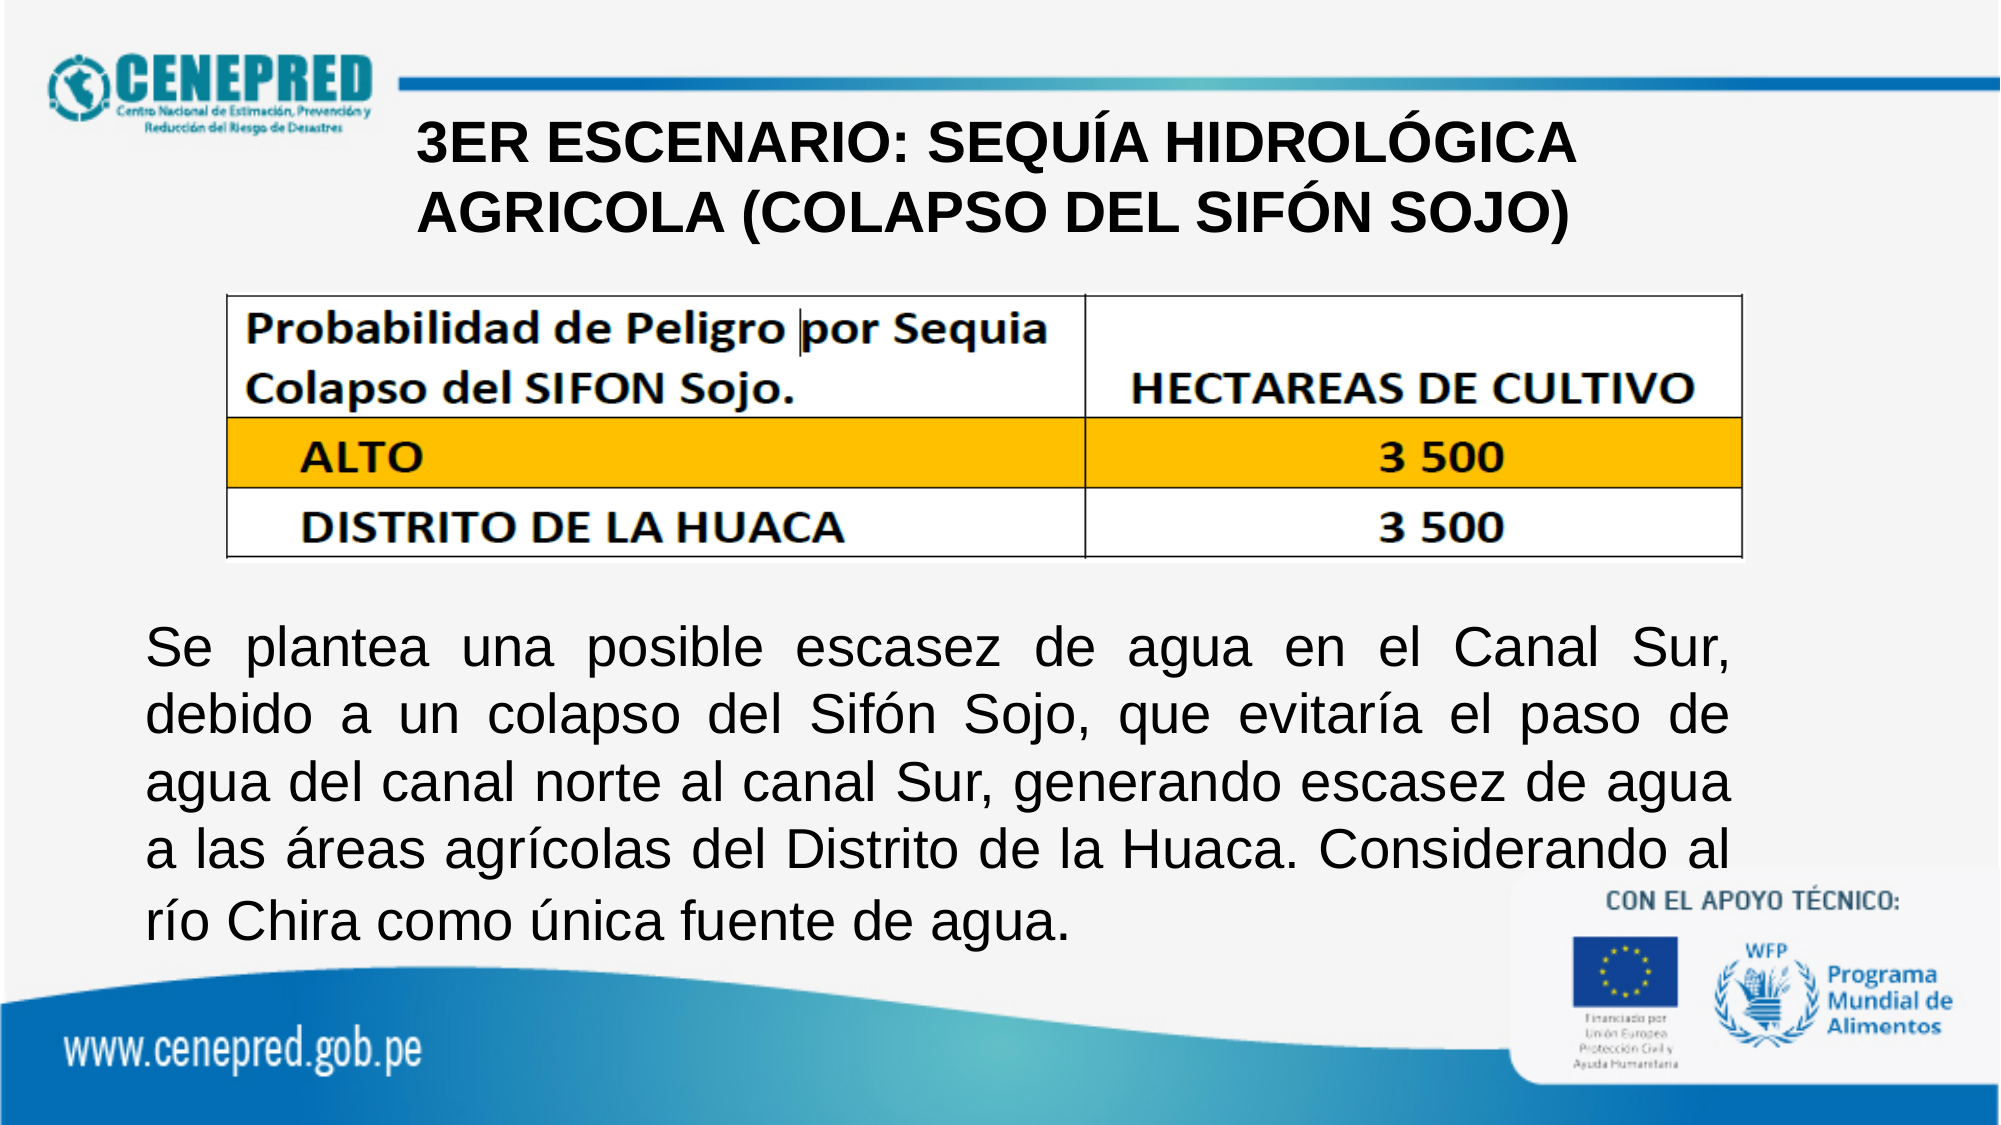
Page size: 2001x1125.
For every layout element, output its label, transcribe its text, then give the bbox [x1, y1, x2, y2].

picture [0, 0, 2000, 1125]
text_box 3ER ESCENARIO: SEQUÍA HIDROLÓGICA AGRICOLA (COLAPSO DEL SIFÓN SOJO) [402, 96, 1866, 252]
text_box Se plantea una posible escasez de agua en el Canal Sur, debido a un colapso del Sifón Sojo, que evitaría el paso de agua del canal norte al canal Sur, generando escasez de agua a las áreas agrícolas del Distrito de la Huaca. Considerando al río Chira como única fuente de agua. [130, 602, 1746, 960]
